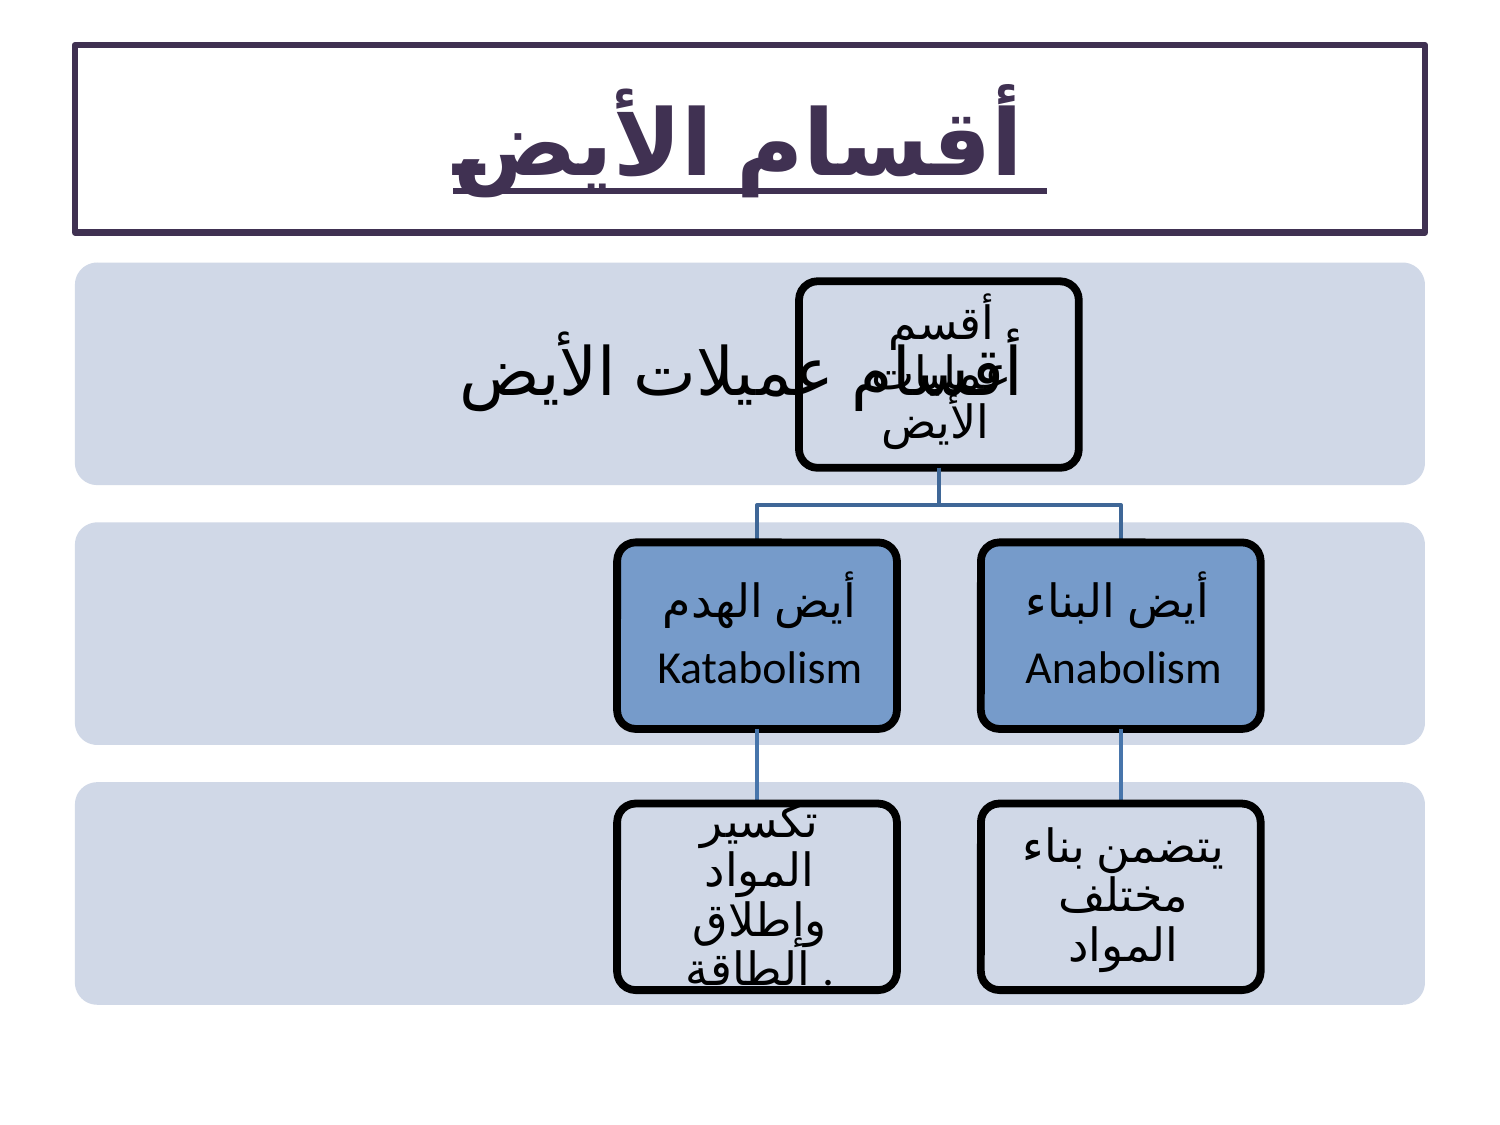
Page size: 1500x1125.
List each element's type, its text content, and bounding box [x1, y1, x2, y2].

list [74, 262, 1426, 1006]
title أقسام الأيض [75, 45, 1425, 233]
